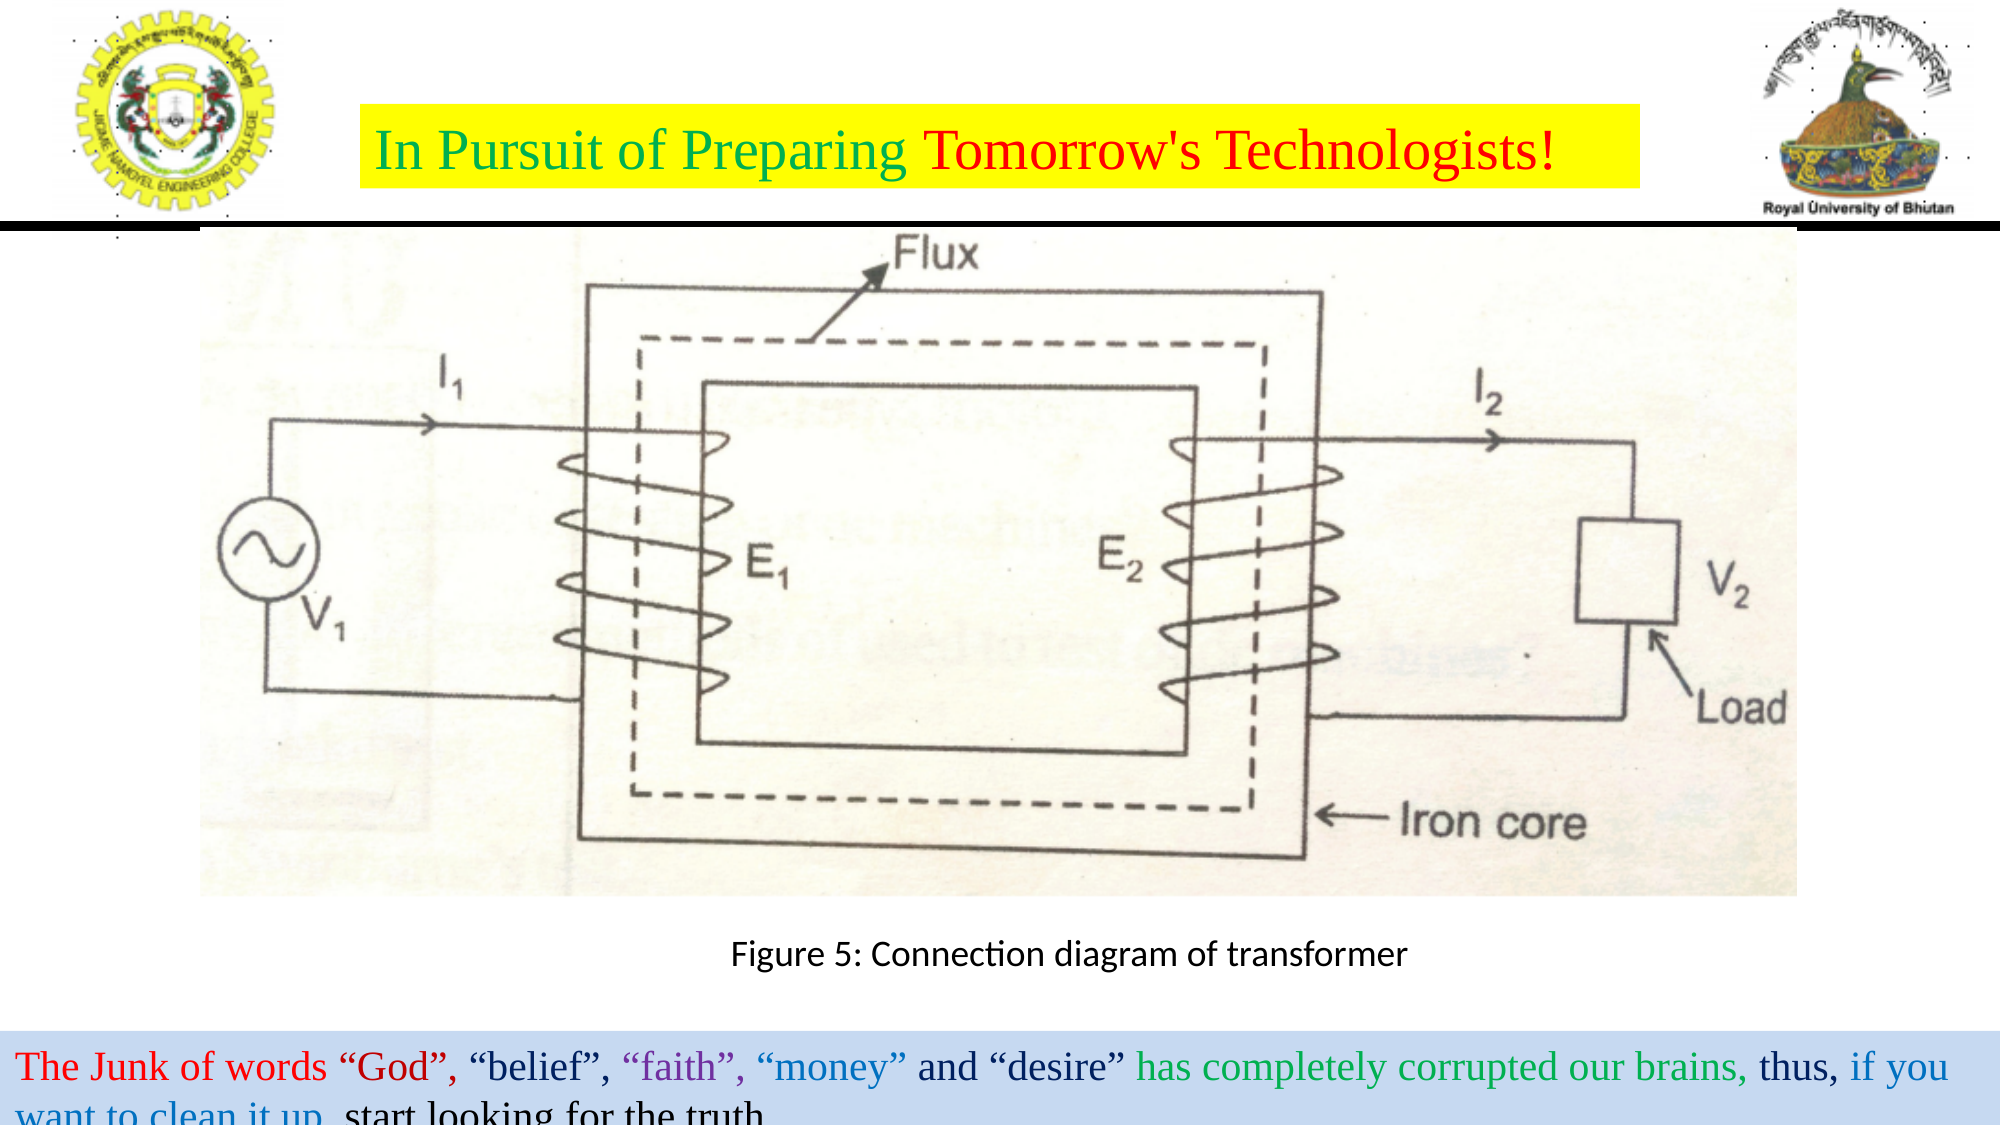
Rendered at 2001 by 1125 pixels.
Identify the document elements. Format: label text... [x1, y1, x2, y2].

picture [51, 227, 1797, 913]
picture [51, 0, 284, 225]
text_box In Pursuit of Preparing Tomorrow's Technologists! [360, 103, 1640, 189]
text_box Figure 5: Connection diagram of transformer [716, 924, 1424, 982]
text_box The Junk of words “God”, “belief”, “faith”, “money” and “desire” has completely corrupted our brains, thus, if you want to clean it up, start looking for the truth. [0, 1030, 2000, 1125]
picture [1750, 2, 1974, 225]
